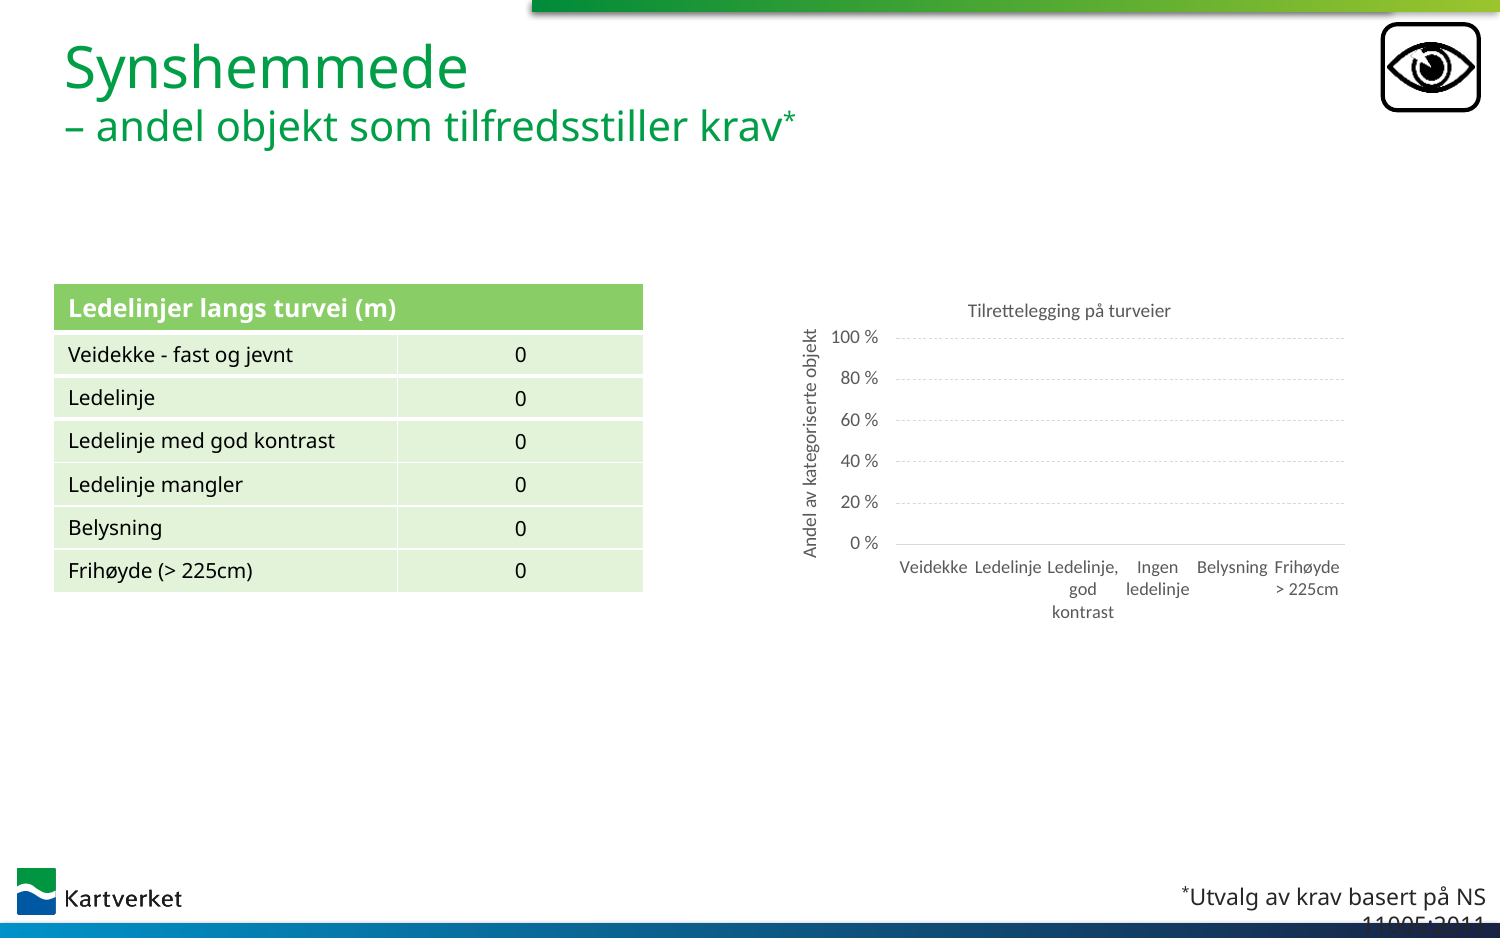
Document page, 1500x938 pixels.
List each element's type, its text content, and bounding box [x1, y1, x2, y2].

text_box Synshemmede – andel objekt som tilfredsstiller krav* [49, 24, 1431, 158]
table_cell 0 [398, 550, 643, 592]
table_cell 0 [398, 378, 643, 417]
table_cell 0 [398, 463, 643, 505]
picture [791, 291, 1348, 630]
table_cell 0 [398, 335, 643, 374]
table_cell Frihøyde (> 225cm) [54, 550, 397, 592]
table_cell Ledelinje [54, 378, 397, 417]
table_cell Belysning [54, 507, 397, 548]
table_cell Ledelinje mangler [54, 463, 397, 505]
table_cell Veidekke - fast og jevnt [54, 335, 397, 374]
table_header Ledelinjer langs turvei (m) [54, 284, 643, 330]
text_box *Utvalg av krav basert på NS 11005:2011 [1068, 873, 1500, 938]
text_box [1382, 24, 1480, 111]
table_cell 0 [398, 421, 643, 462]
table_cell Ledelinje med god kontrast [54, 421, 397, 462]
table_cell 0 [398, 507, 643, 548]
